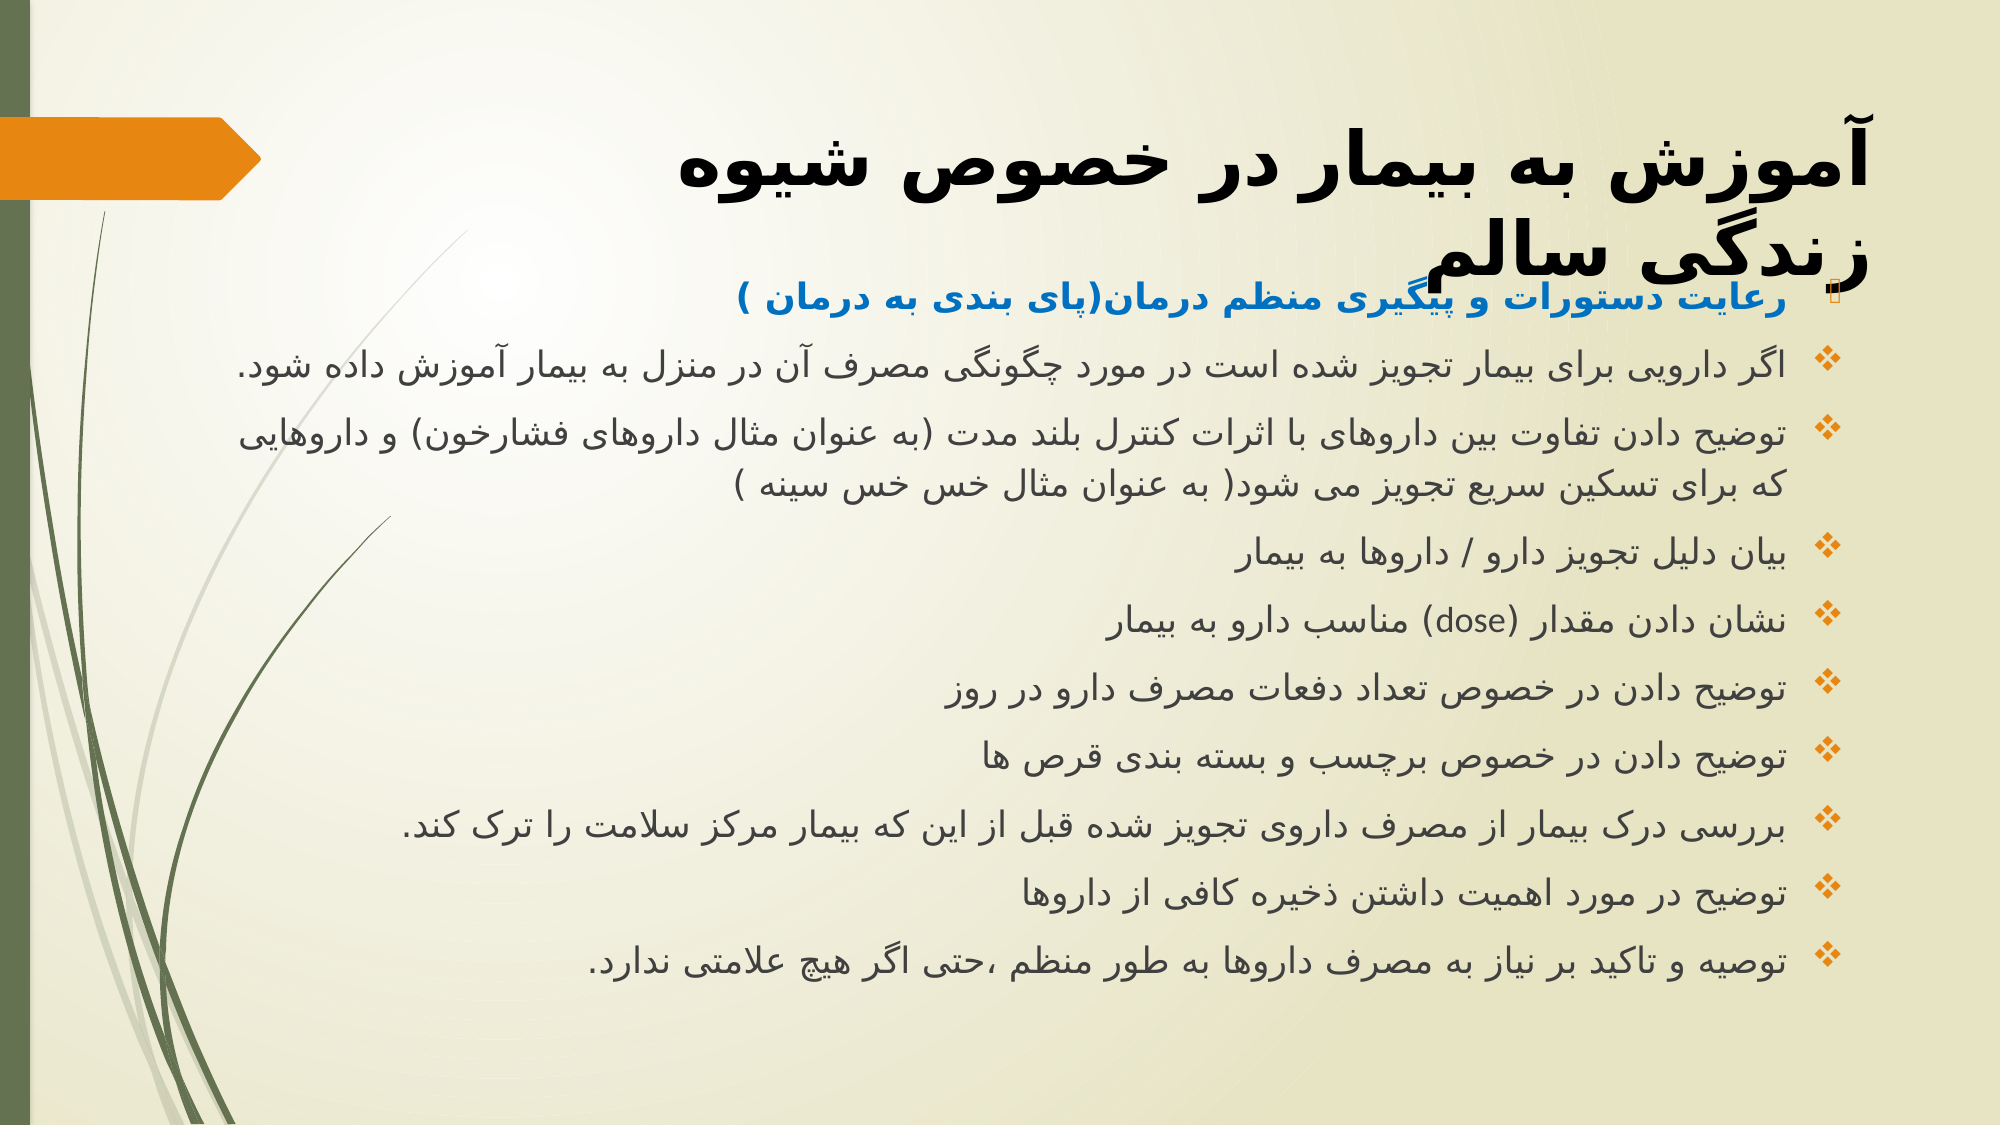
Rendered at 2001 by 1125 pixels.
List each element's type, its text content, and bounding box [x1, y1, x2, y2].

title آموزش به بیمار در خصوص شیوه زندگی سالم [425, 102, 1888, 313]
list رعايت دستورات و پیگیری منظم درمان(پای بندی به درمان ) اگر دارویی برای بیمار تجویز شده است در مورد چگونگی مصرف آن در منزل به بیمار آموزش داده شود. توضیح دادن تفاوت بین داروهای با اثرات کنترل بلند مدت (به عنوان مثال داروهای فشارخون) و داروهایی که برای تسکین سریع تجویز می شود( به عنوان مثال خس خس سینه ) بیان دلیل تجویز دارو / داروها به بیمار نشان دادن مقدار (dose) مناسب دارو به بیمار توضیح دادن در خصوص تعداد دفعات مصرف دارو در روز توضيح دادن در خصوص برچسب و بسته بندی قرص ها بررسی درک بیمار از مصرف داروی تجویز شده قبل از این که بیمار مرکز سلامت را ترک کند. توضیح در مورد اهمیت داشتن ذخیره کافی از داروها توصيه و تاكيد بر نیاز به مصرف داروها به طور منظم ،حتی اگر هیچ علامتی ندارد. [211, 259, 1856, 1010]
